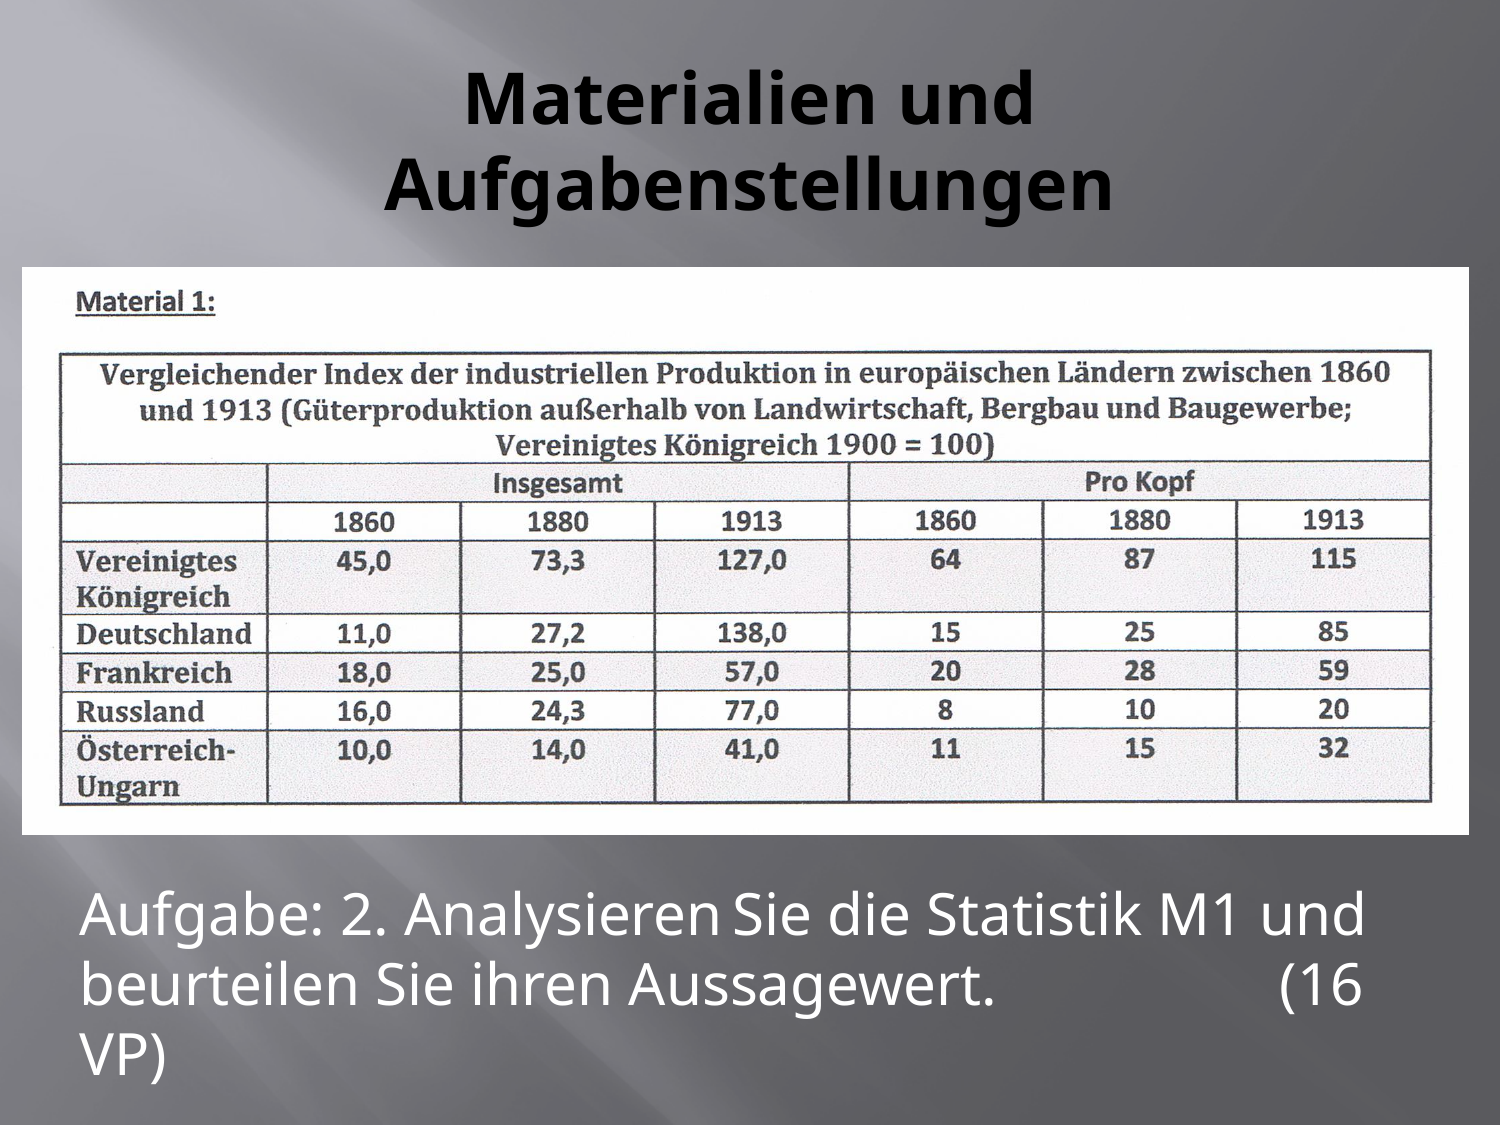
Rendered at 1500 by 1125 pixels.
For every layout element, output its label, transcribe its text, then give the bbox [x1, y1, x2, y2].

title Materialien und Aufgabenstellungen [75, 45, 1425, 233]
text_box Aufgabe: 2. Analysieren Sie die Statistik M1 und beurteilen Sie ihren Aussagewert. (16 VP) [64, 869, 1447, 1095]
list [22, 266, 1469, 835]
